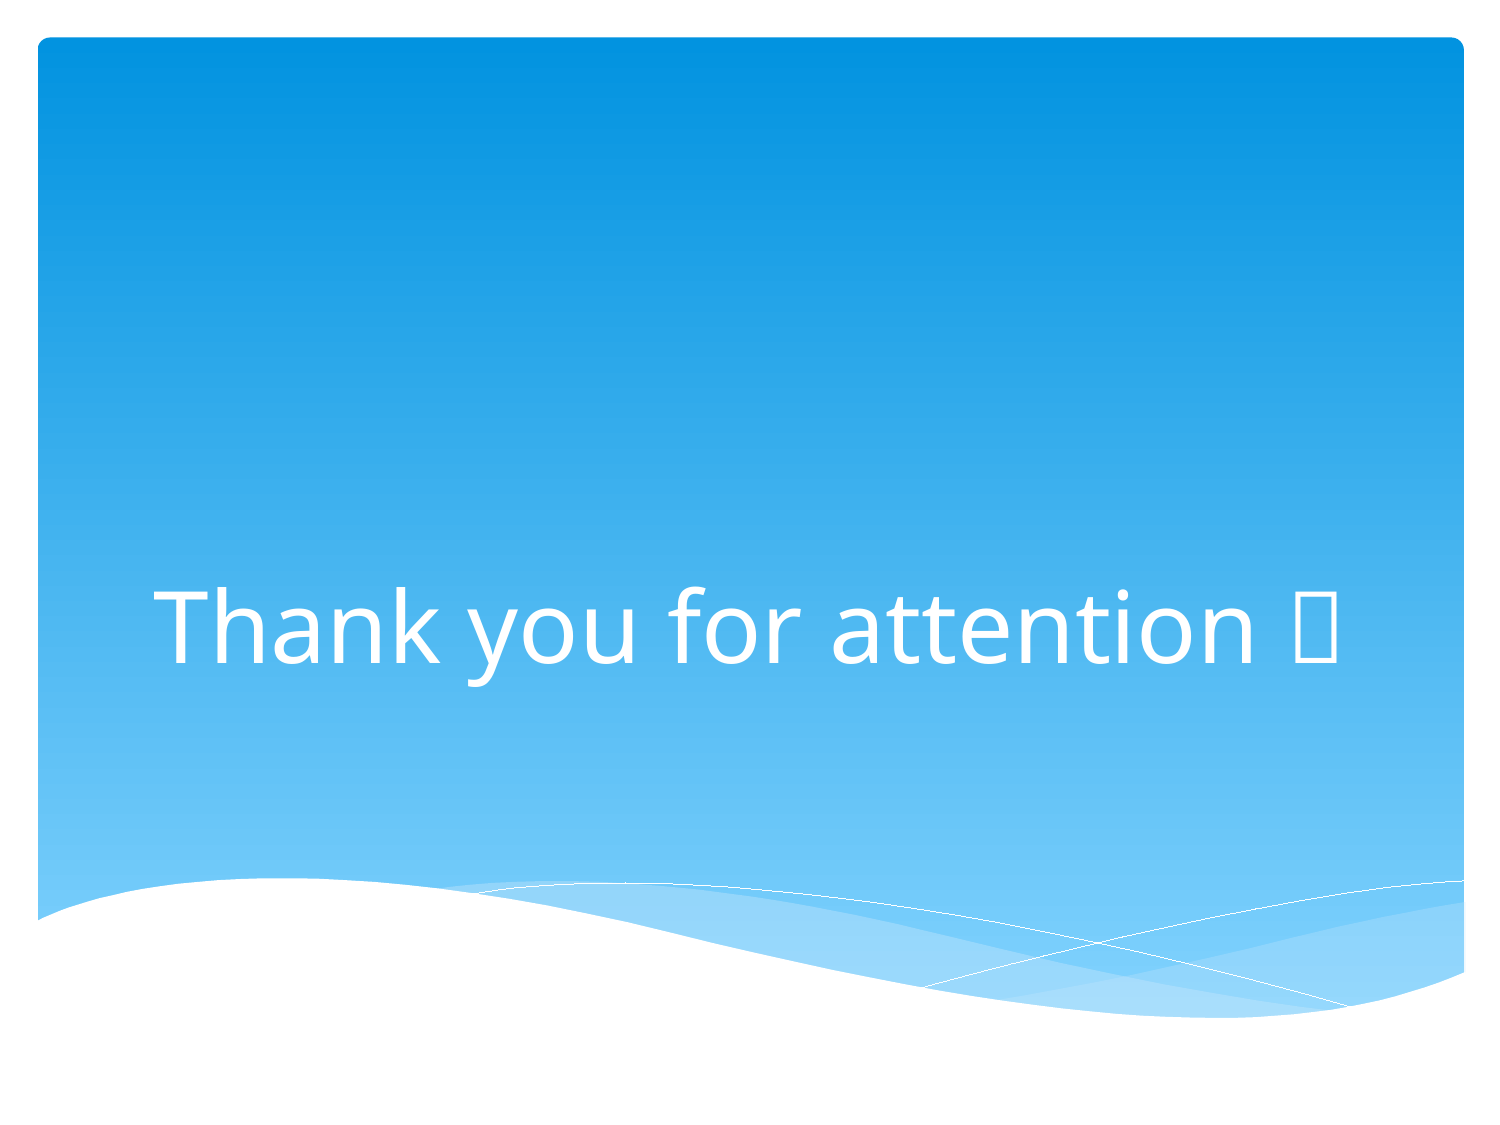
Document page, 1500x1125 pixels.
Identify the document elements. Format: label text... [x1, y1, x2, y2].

title Thank you for attention  [112, 137, 1388, 811]
